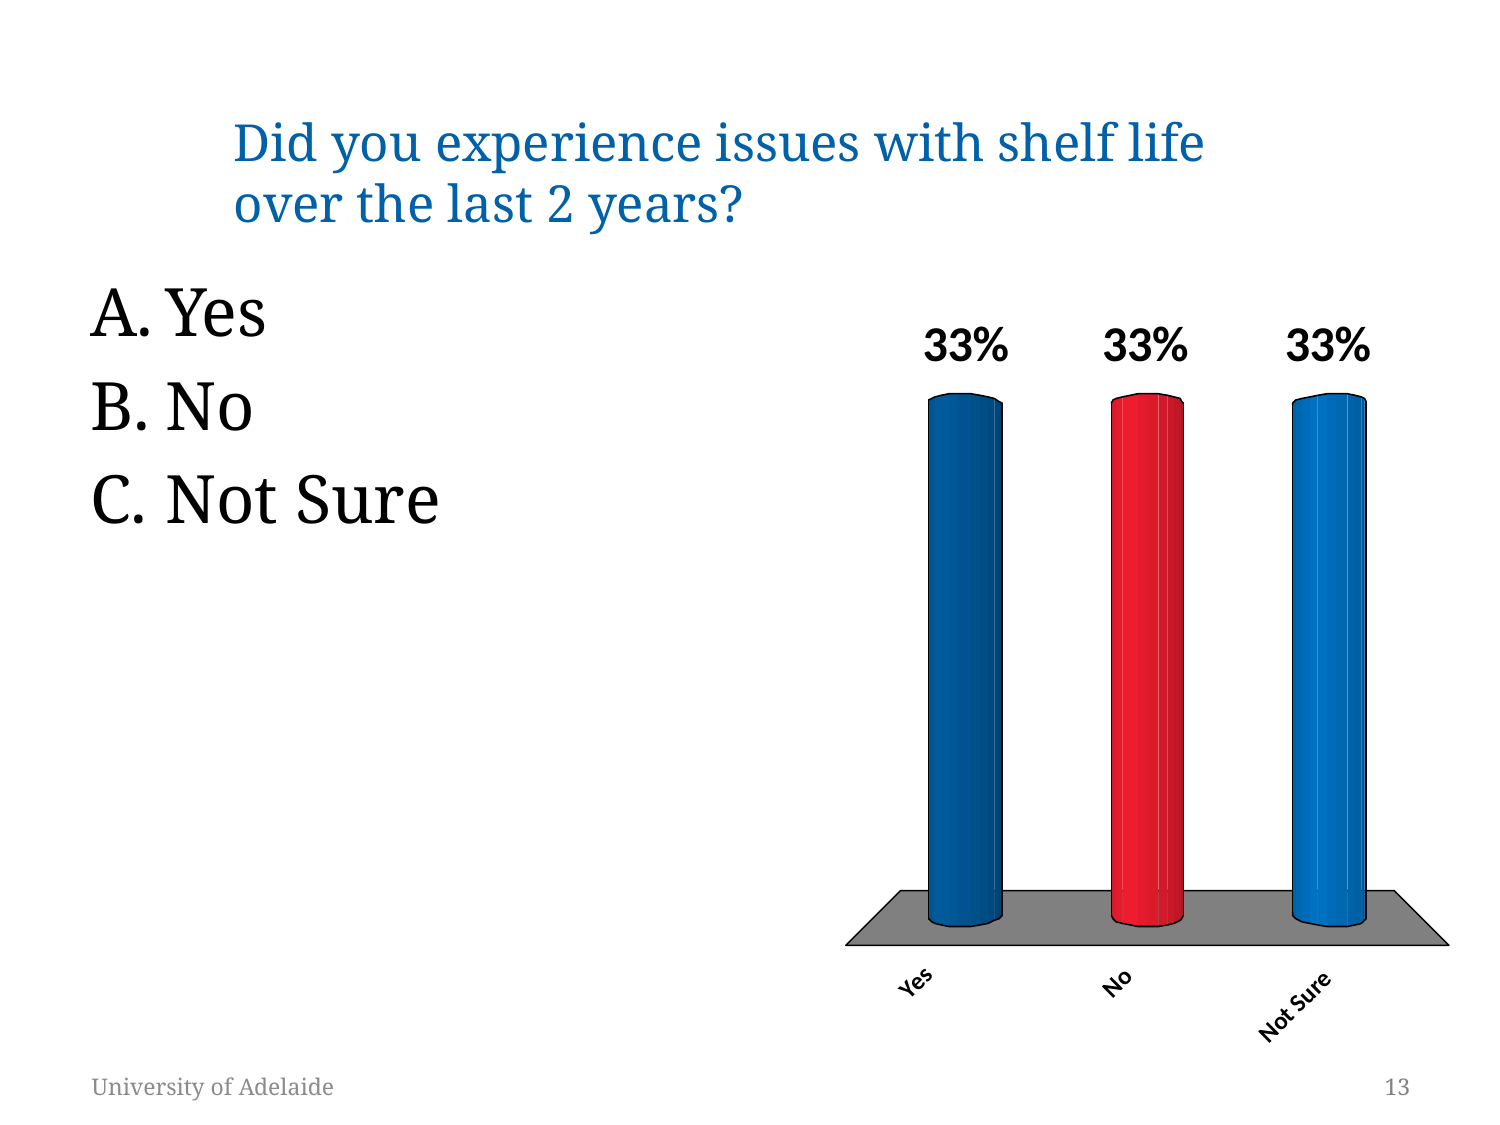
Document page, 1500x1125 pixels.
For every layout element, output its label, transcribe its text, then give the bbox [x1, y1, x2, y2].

footer University of Adelaide [76, 1057, 552, 1118]
list Yes No Not Sure [75, 262, 737, 1036]
title Did you experience issues with shelf life over the last 2 years? [218, 101, 1236, 242]
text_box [739, 262, 1490, 1107]
